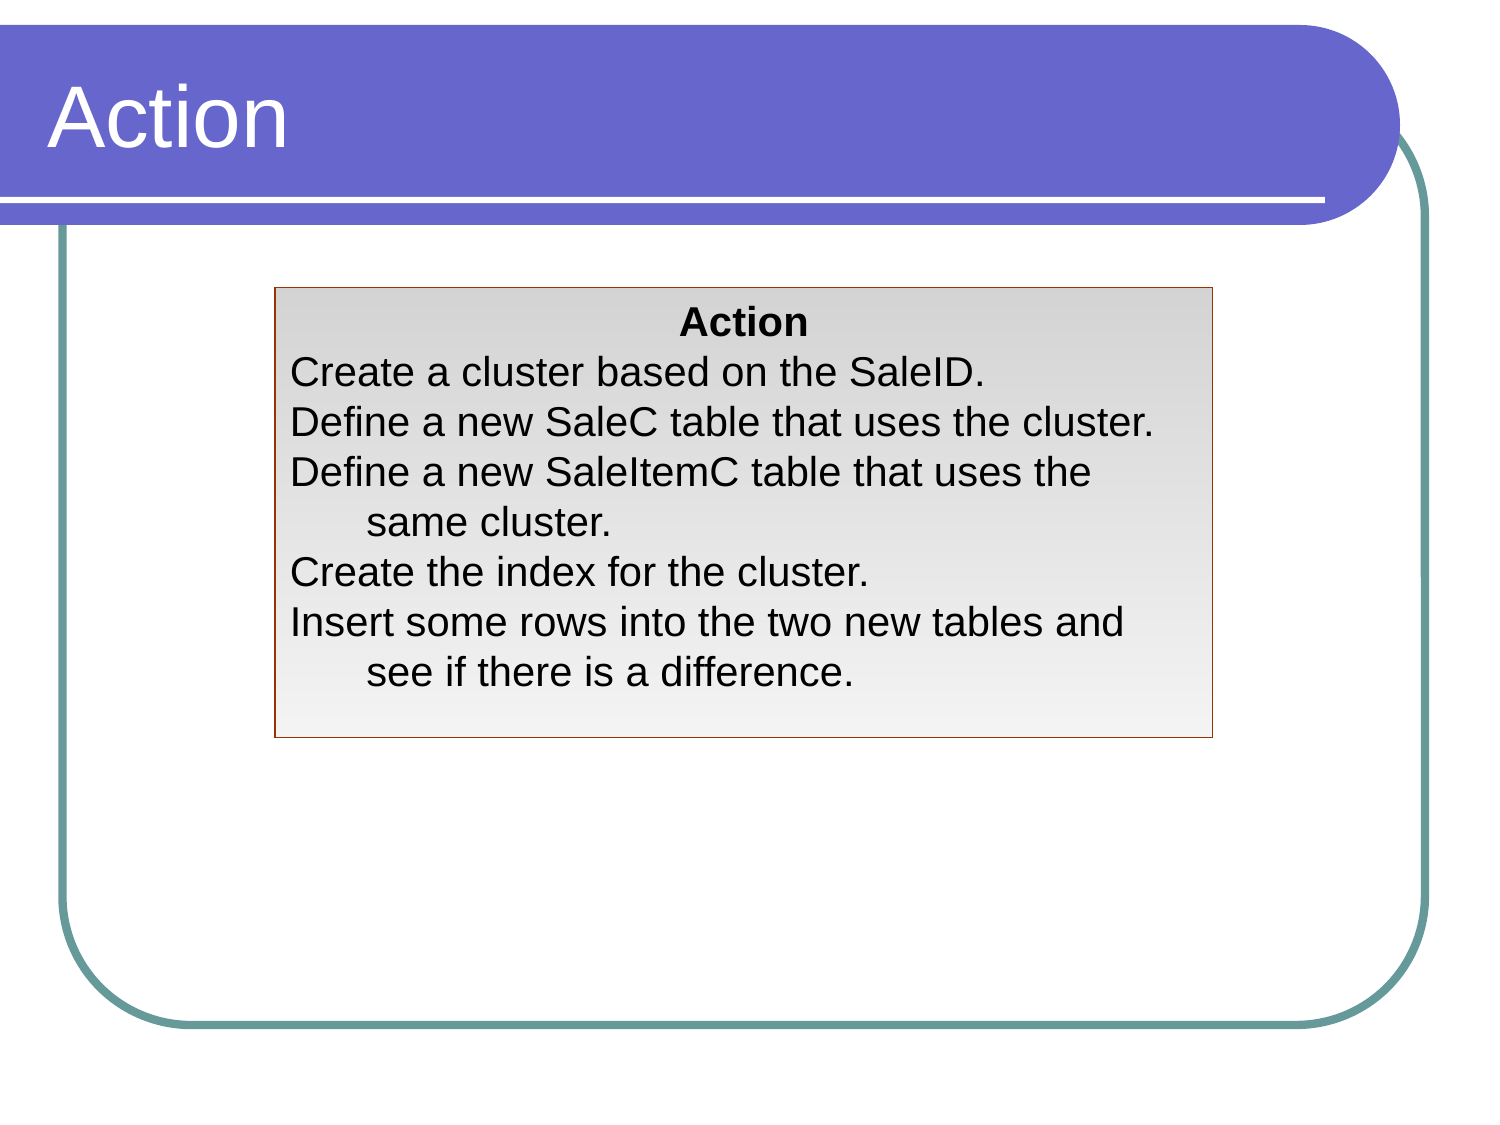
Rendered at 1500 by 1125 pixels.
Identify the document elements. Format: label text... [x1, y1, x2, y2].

text_box Action Create a cluster based on the SaleID. Define a new SaleC table that uses the cluster. Define a new SaleItemC table that uses the same cluster. Create the index for the cluster. Insert some rows into the two new tables and see if there is a difference. [275, 287, 1213, 738]
title Action [31, 37, 1348, 188]
